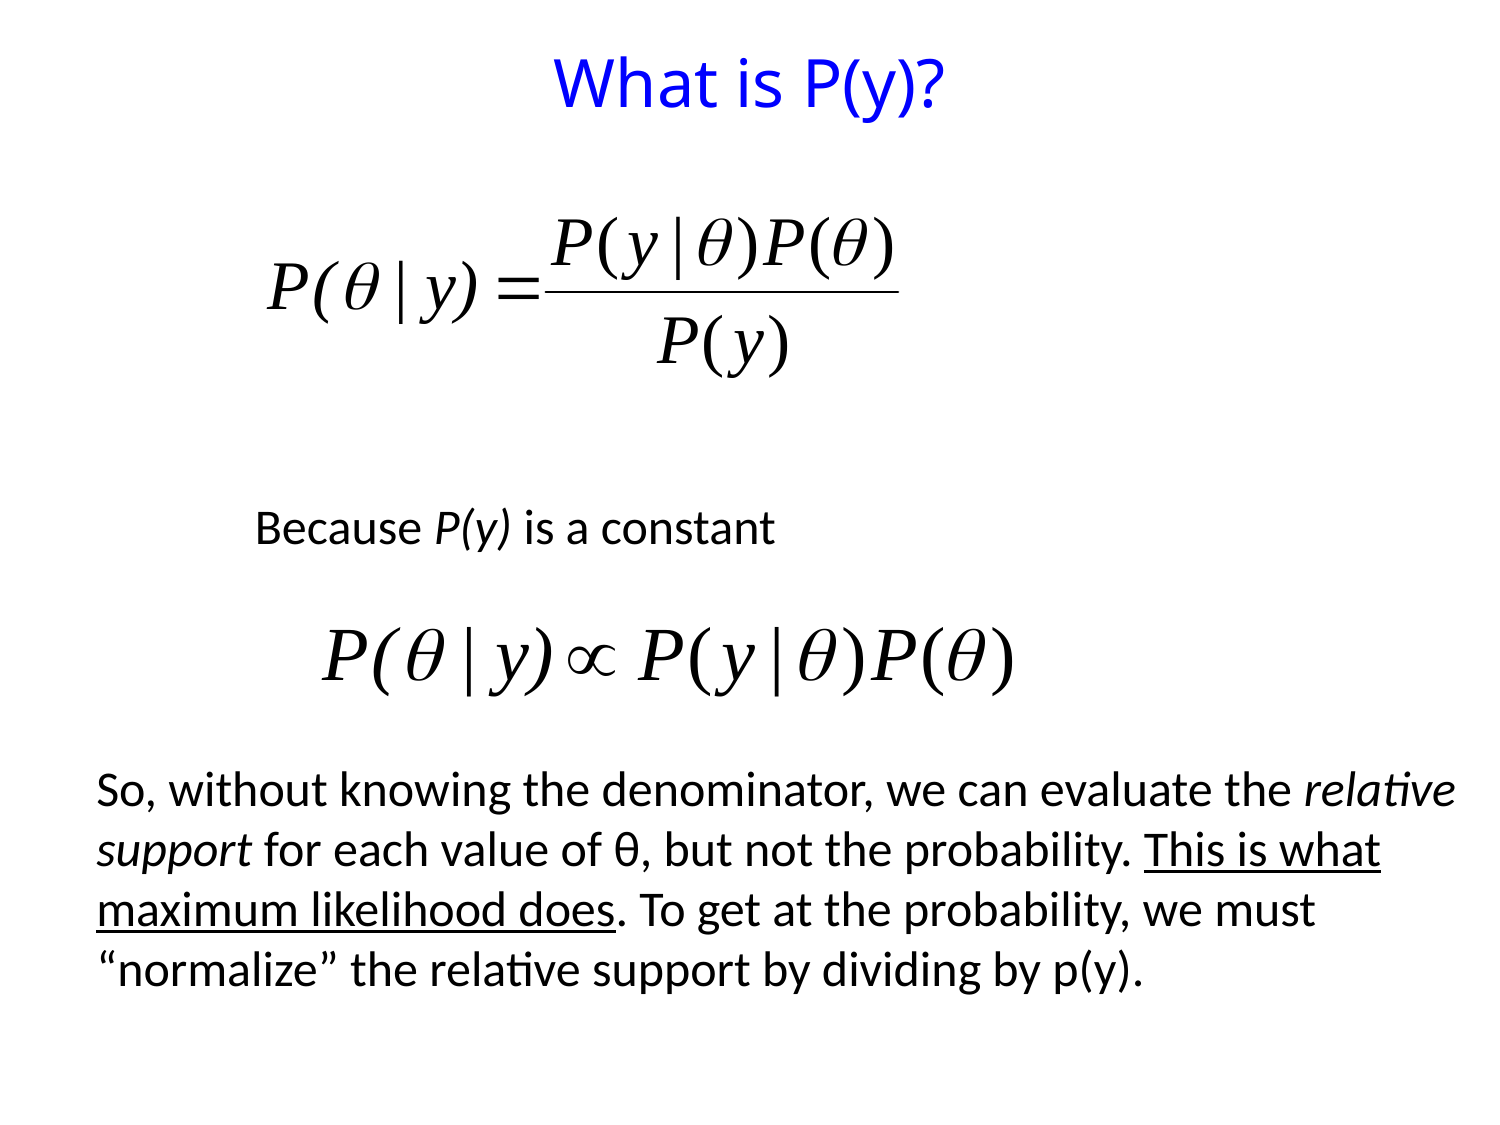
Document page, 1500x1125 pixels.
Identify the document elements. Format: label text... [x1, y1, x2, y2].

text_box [309, 614, 1026, 713]
title What is P(y)? [75, 0, 1425, 175]
text_box Because P(y) is a constant [240, 487, 791, 563]
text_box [256, 199, 913, 389]
text_box So, without knowing the denominator, we can evaluate the relative support for each value of θ, but not the probability. This is what maximum likelihood does. To get at the probability, we must “normalize” the relative support by dividing by p(y). [81, 749, 1472, 1004]
